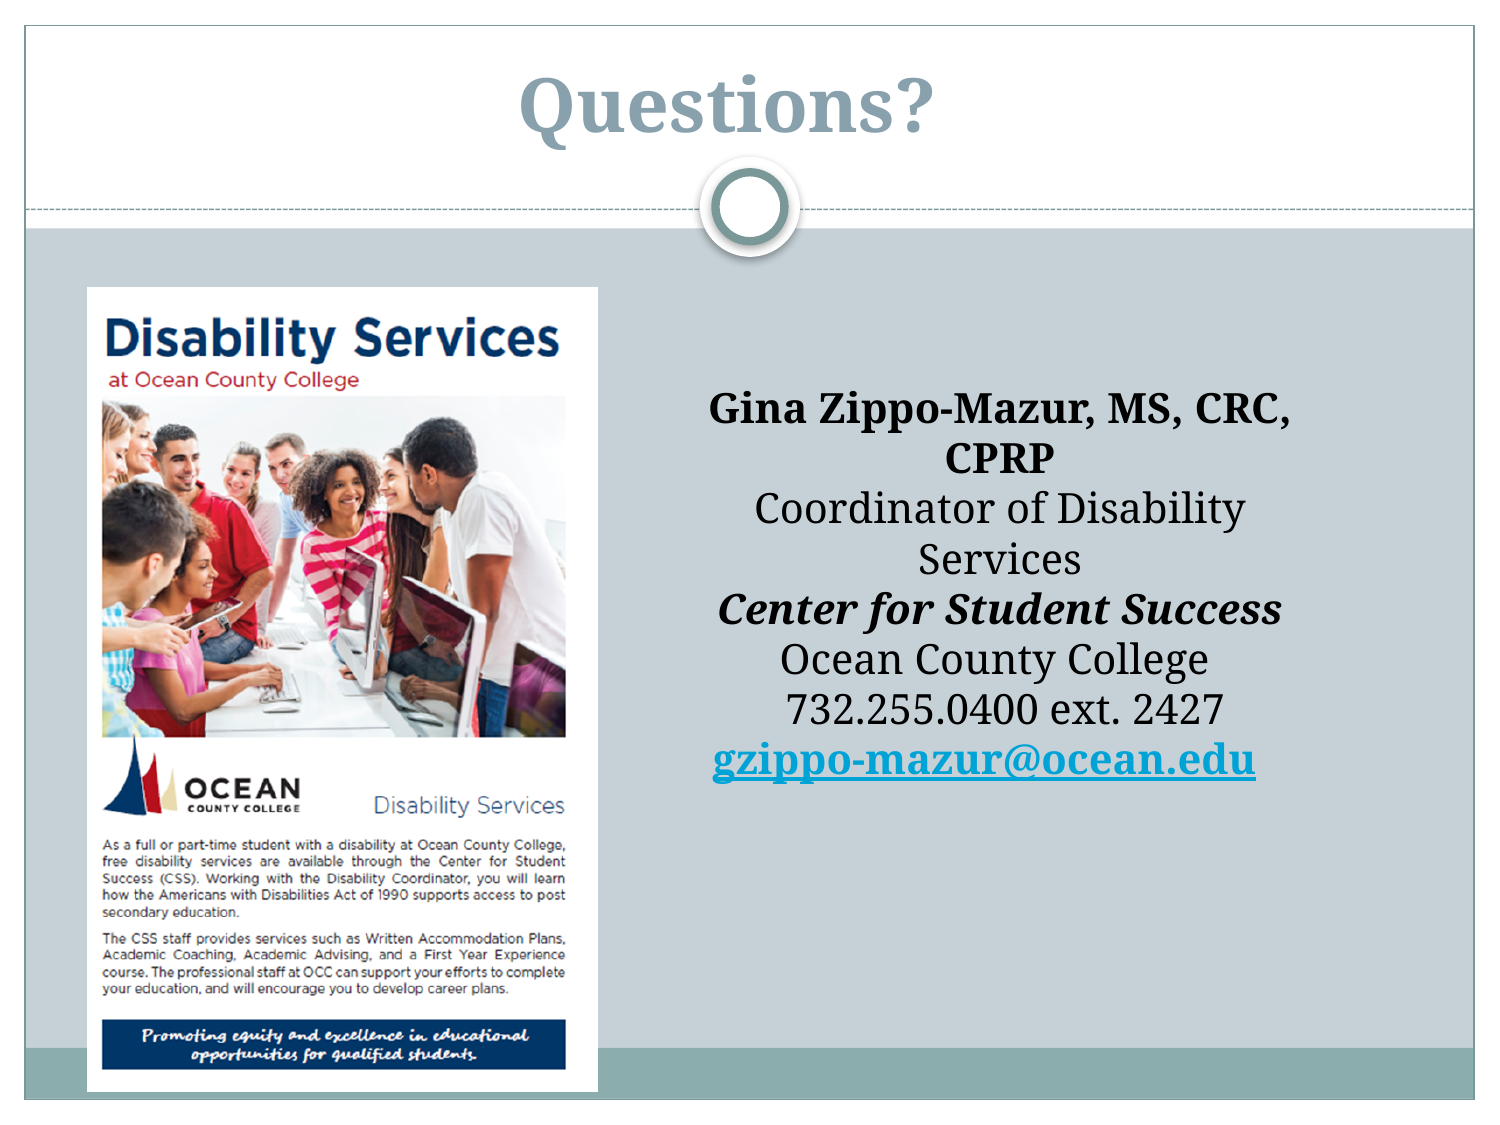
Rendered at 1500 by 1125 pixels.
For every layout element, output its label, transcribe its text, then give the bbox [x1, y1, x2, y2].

text_box Questions? [237, 49, 1218, 155]
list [87, 287, 599, 1092]
text_box Gina Zippo-Mazur, MS, CRC, CPRP Coordinator of Disability Services Center for Student Success Ocean County College 732.255.0400 ext. 2427 gzippo-mazur@ocean.edu [662, 374, 1338, 842]
